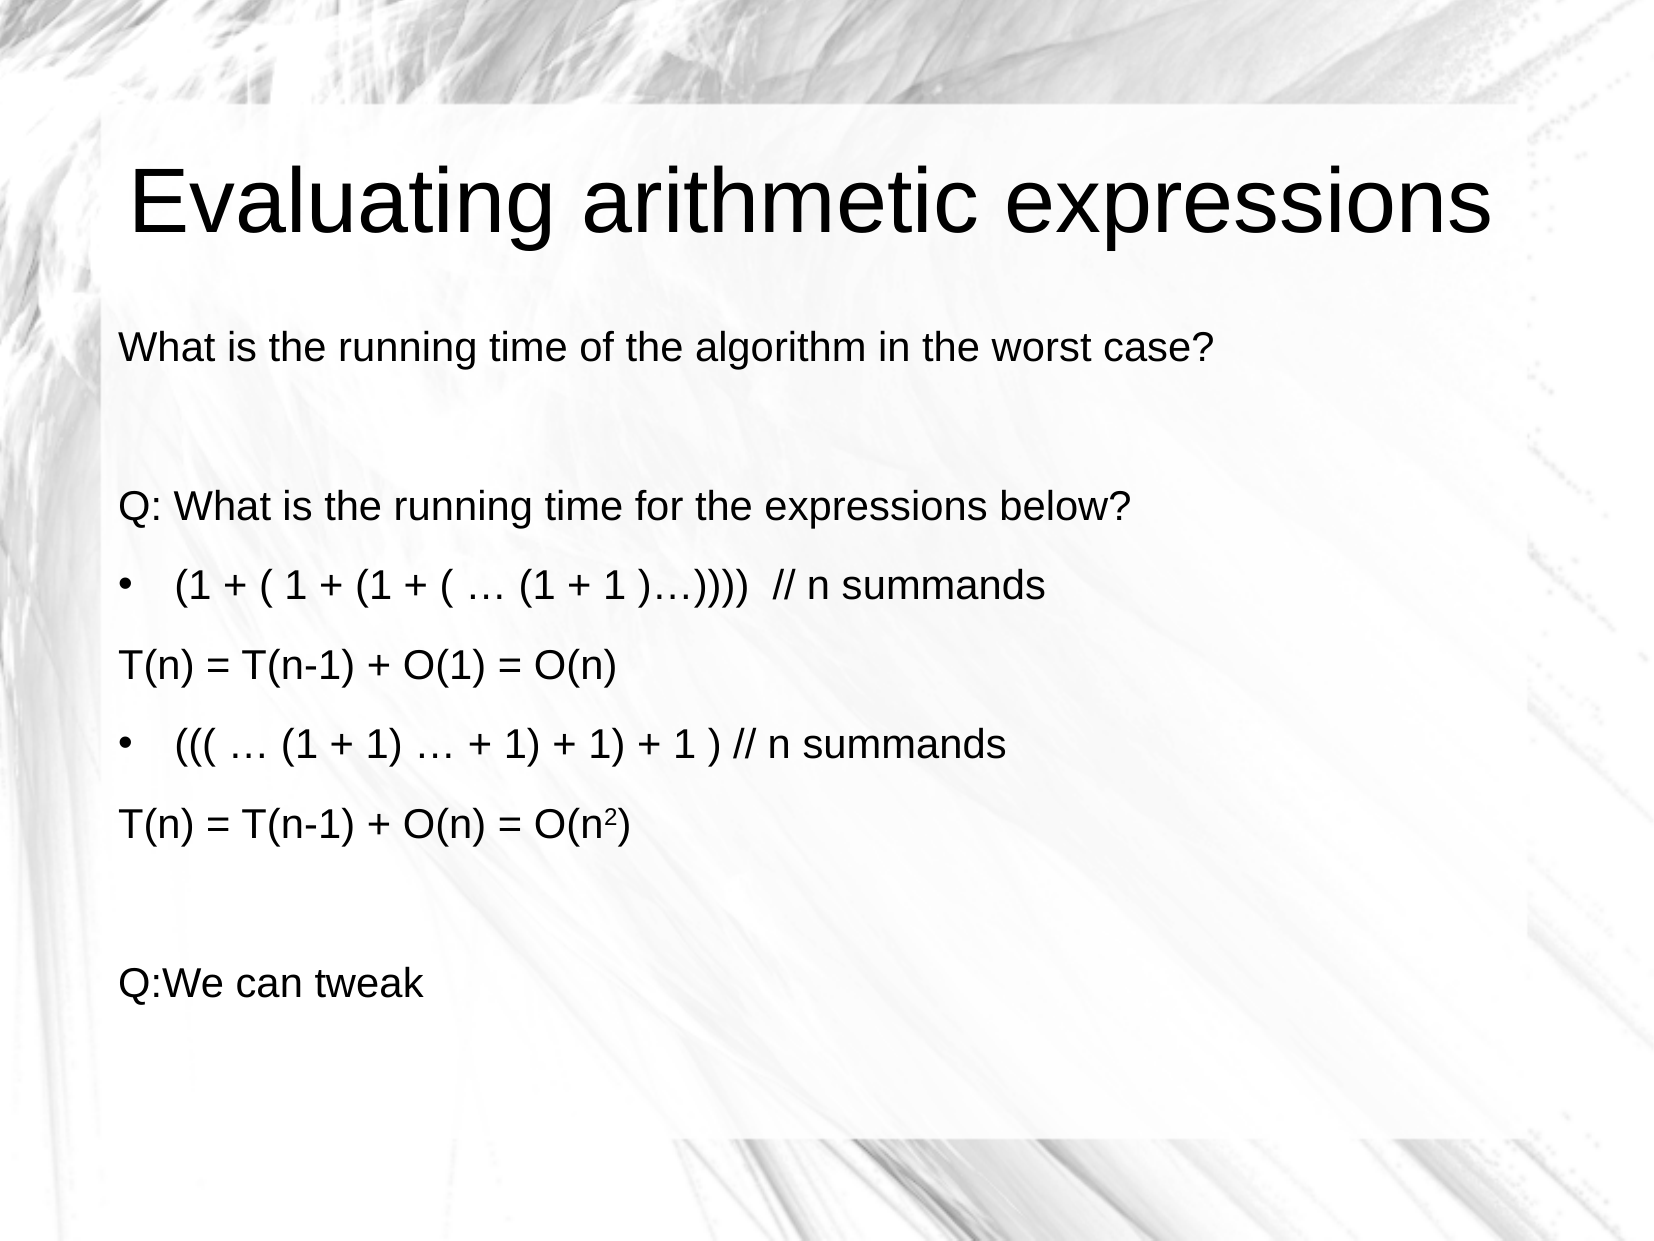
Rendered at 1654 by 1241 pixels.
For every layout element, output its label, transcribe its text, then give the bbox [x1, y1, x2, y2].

title Evaluating arithmetic expressions [118, 112, 1506, 281]
list What is the running time of the algorithm in the worst case? Q: What is the running time for the expressions below? (1 + ( 1 + (1 + ( … (1 + 1 )…)))) // n summands T(n) = T(n-1) + O(1) = O(n) ((( … (1 + 1) … + 1) + 1) + 1 ) // n summands T(n) = T(n-1) + O(n) = O(n2) Q:We can tweak [118, 319, 1571, 1102]
picture [0, 0, 1654, 1241]
